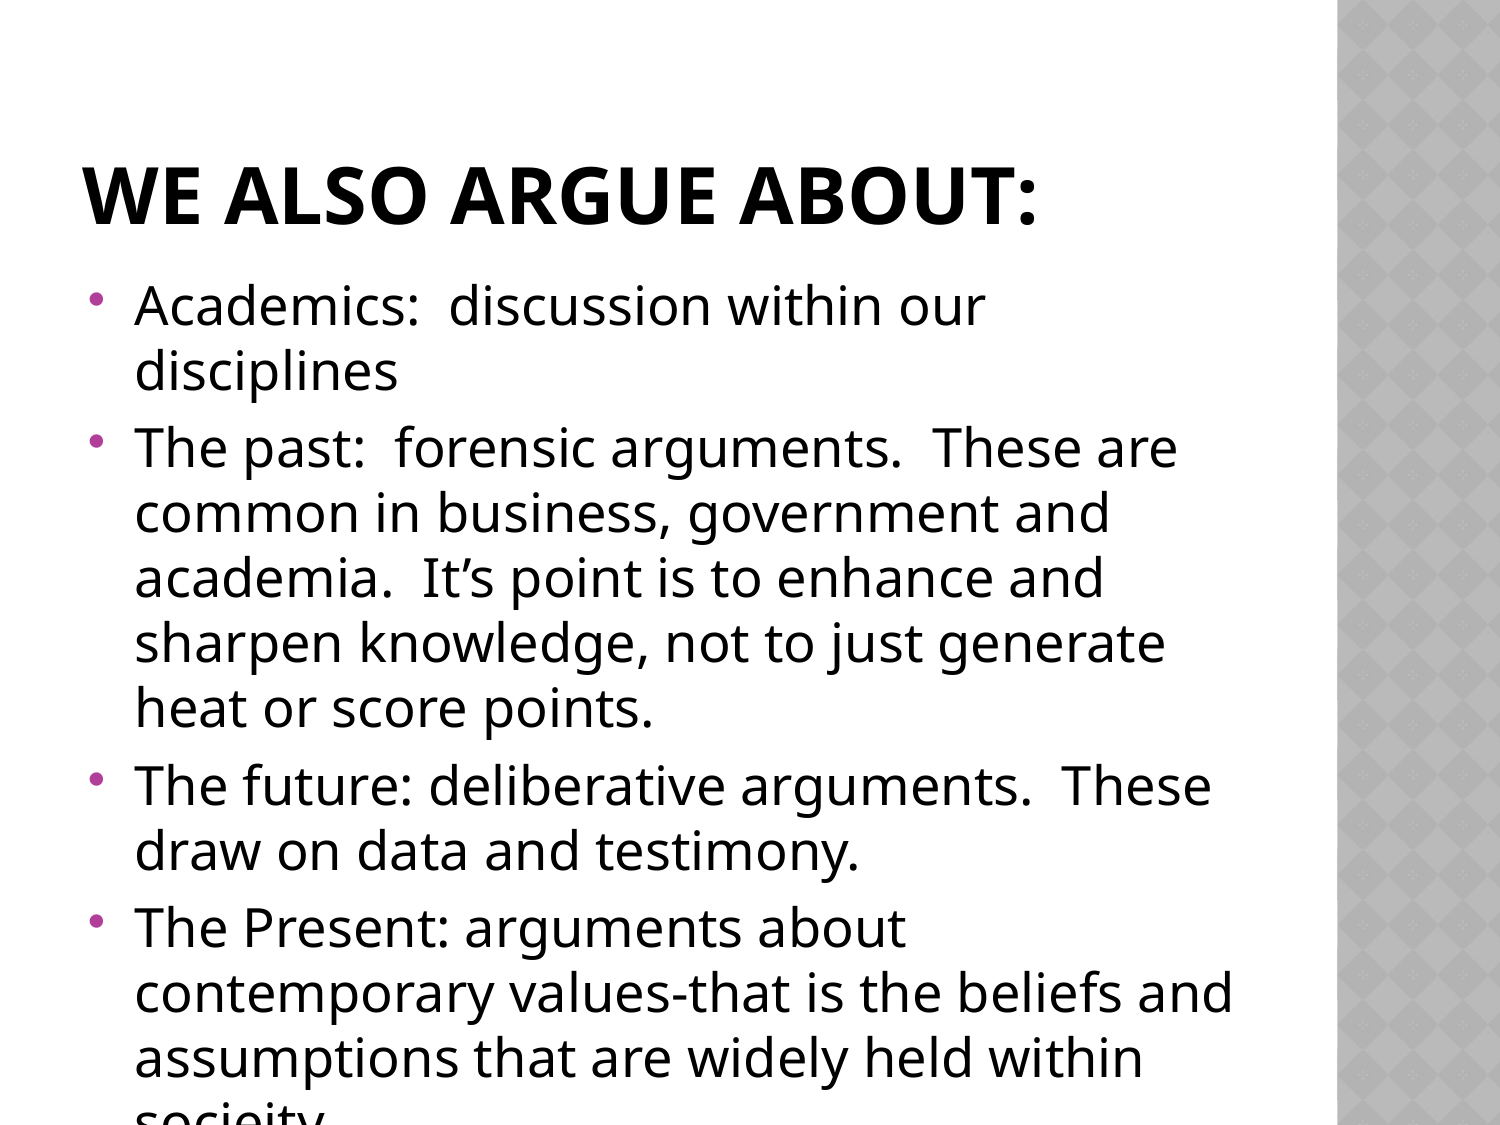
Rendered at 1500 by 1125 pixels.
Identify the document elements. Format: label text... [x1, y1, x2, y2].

title We also argue about: [75, 52, 1263, 240]
list Academics: discussion within our disciplines The past: forensic arguments. These are common in business, government and academia. It’s point is to enhance and sharpen knowledge, not to just generate heat or score points. The future: deliberative arguments. These draw on data and testimony. The Present: arguments about contemporary values-that is the beliefs and assumptions that are widely held within socieity. [75, 264, 1263, 1059]
